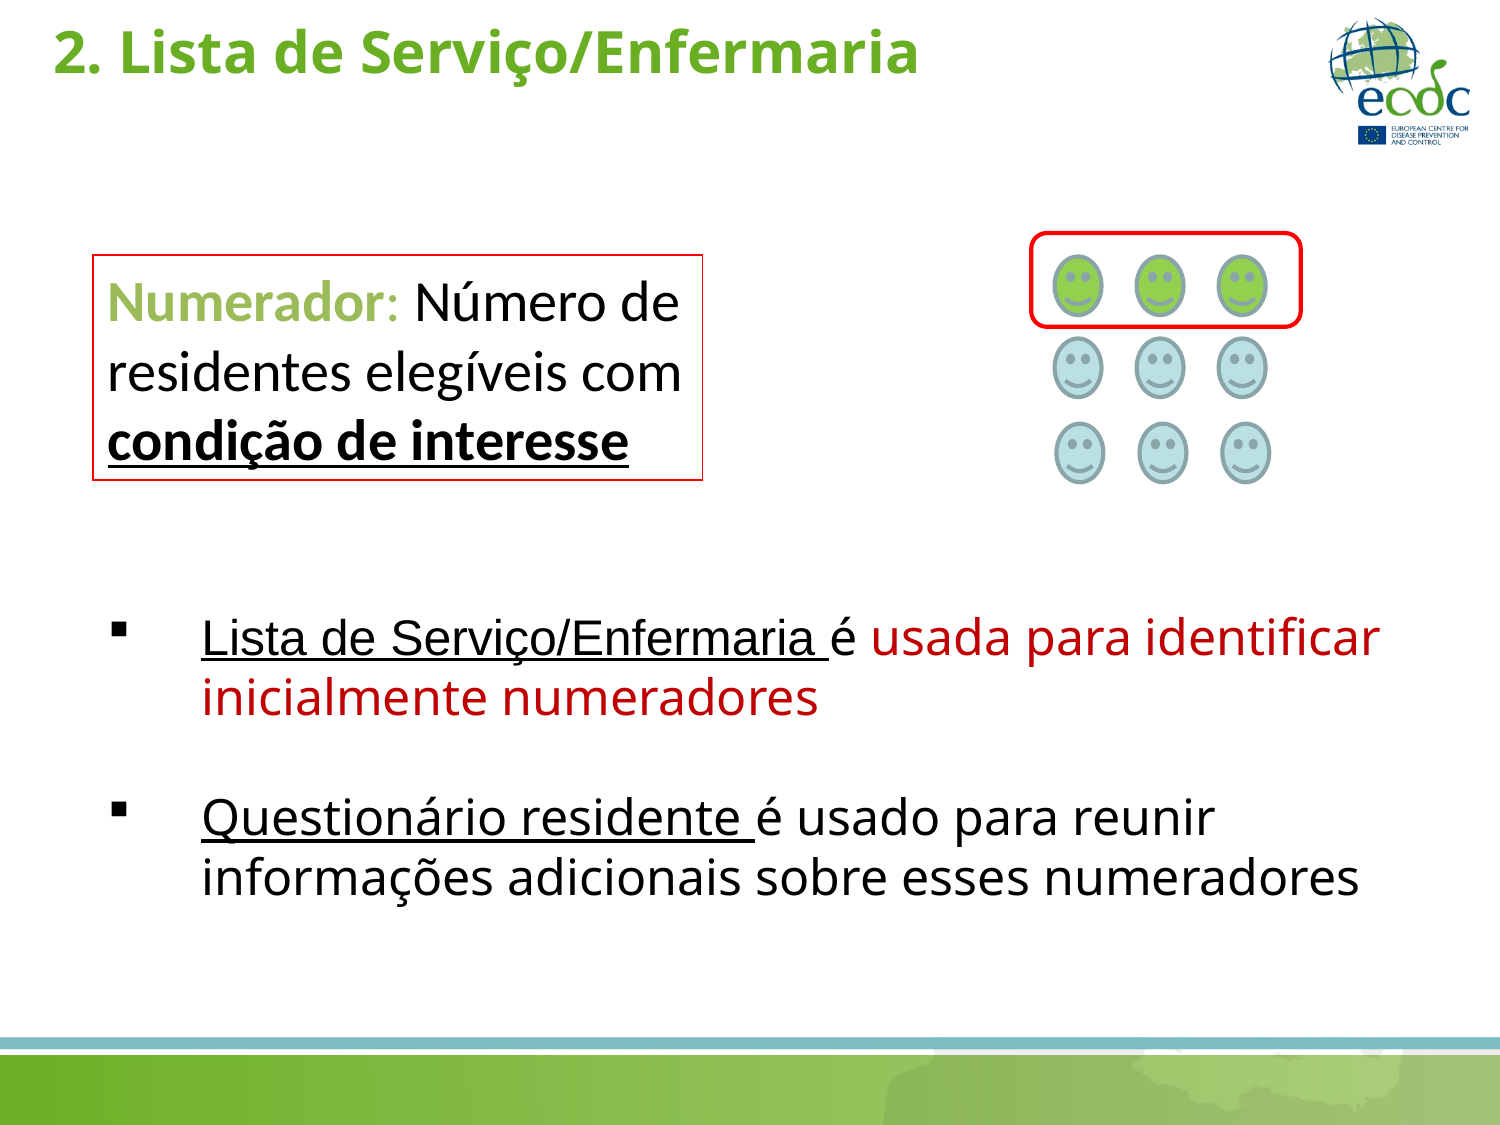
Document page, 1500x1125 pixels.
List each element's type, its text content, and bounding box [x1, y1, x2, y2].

title 2. Lista de Serviço/Enfermaria [53, 23, 1404, 159]
picture [0, 1037, 1500, 1125]
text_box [92, 232, 1301, 483]
text_box Lista de Serviço/Enfermaria é usada para identificar inicialmente numeradores Questionário residente é usado para reunir informações adicionais sobre esses numeradores [91, 585, 1455, 926]
picture [1328, 17, 1473, 148]
